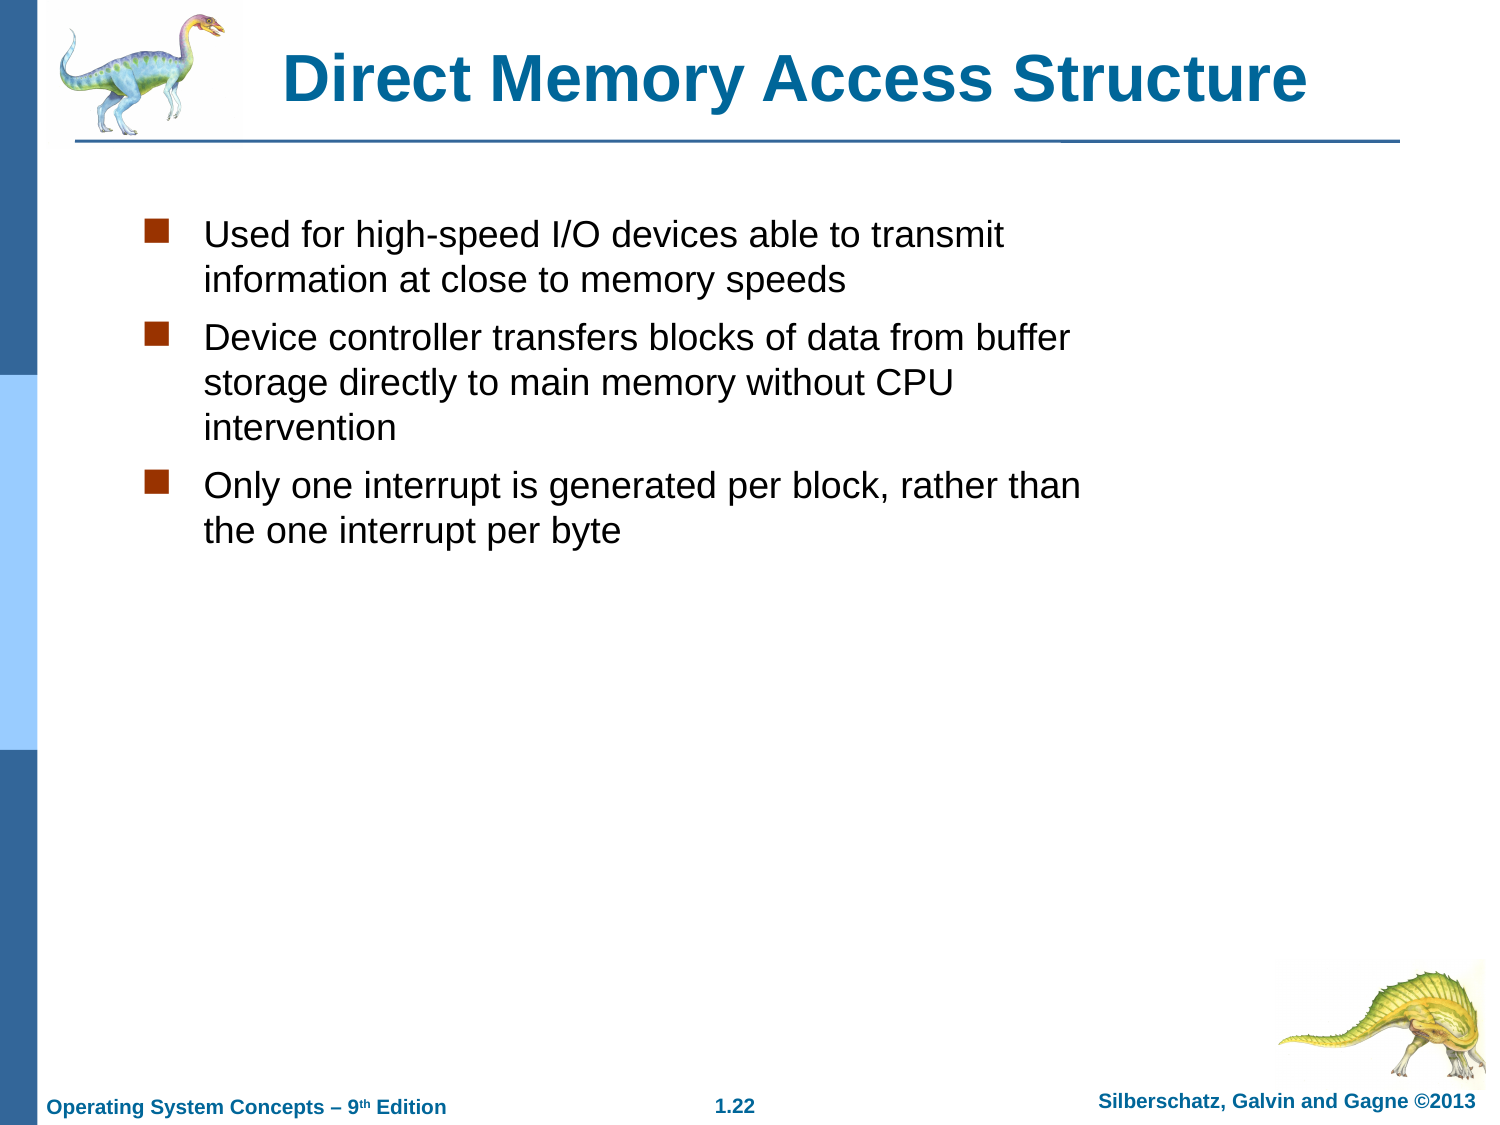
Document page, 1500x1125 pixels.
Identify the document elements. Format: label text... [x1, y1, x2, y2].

list Used for high-speed I/O devices able to transmit information at close to memory speeds Device controller transfers blocks of data from buffer storage directly to main memory without CPU intervention Only one interrupt is generated per block, rather than the one interrupt per byte [132, 202, 1151, 946]
picture [1275, 959, 1486, 1090]
picture [46, 0, 243, 149]
title Direct Memory Access Structure [167, 27, 1426, 123]
